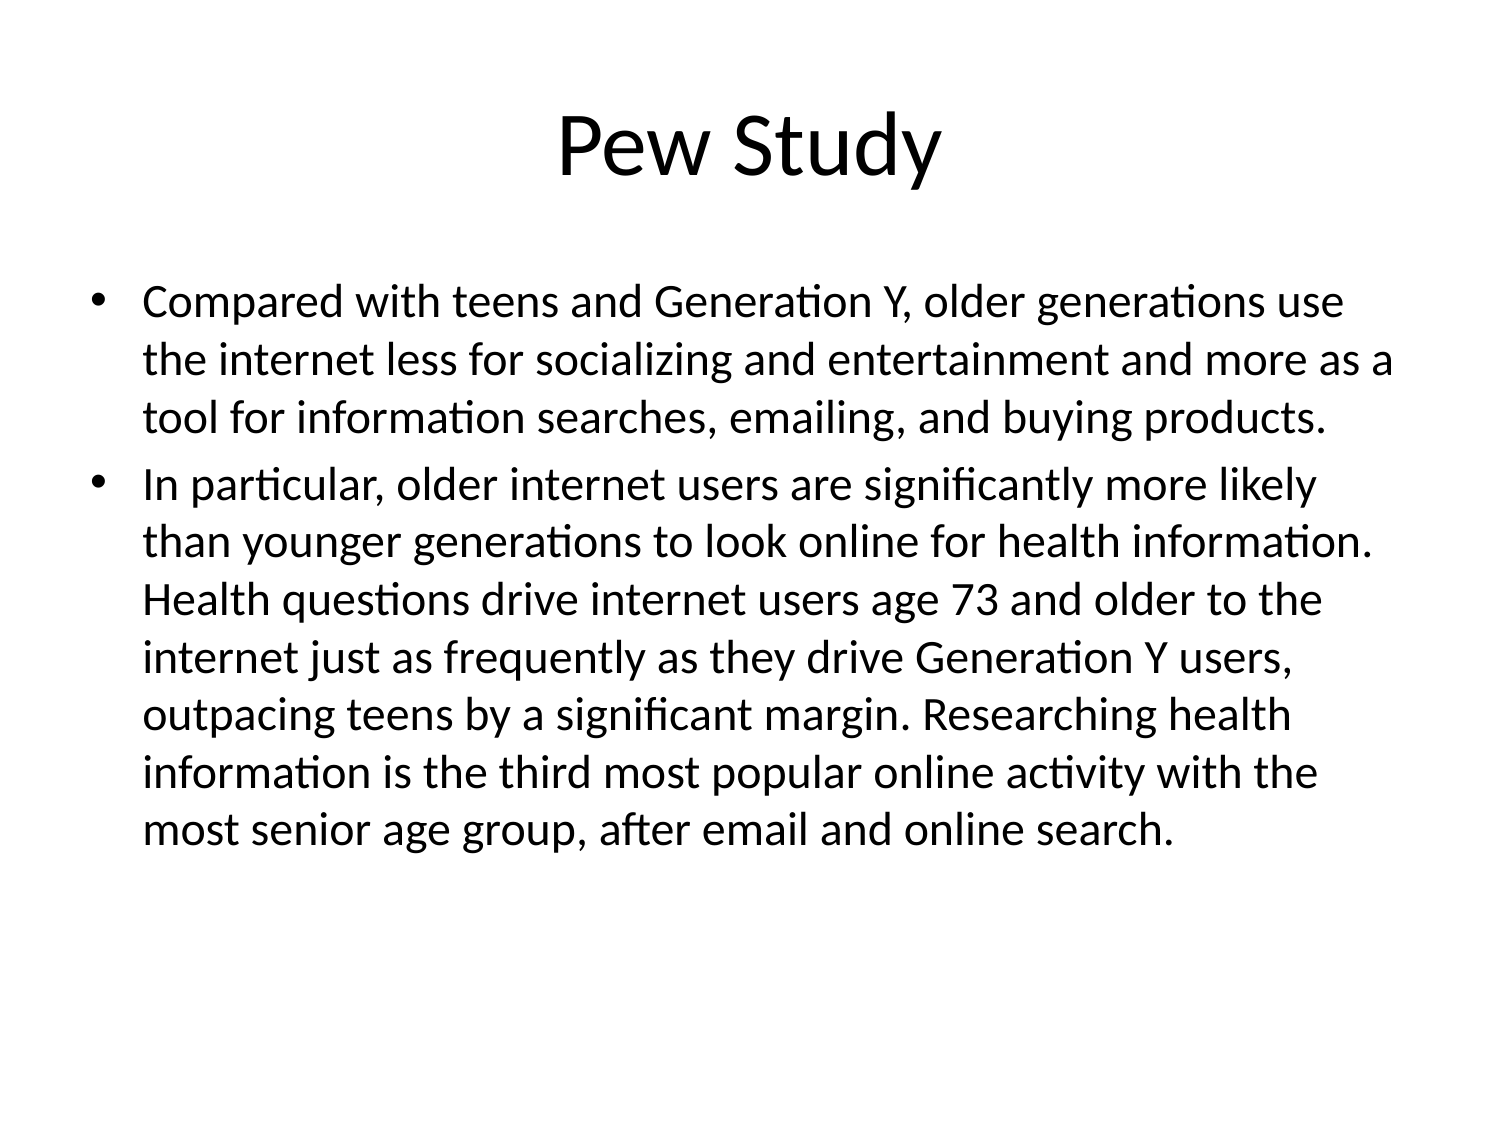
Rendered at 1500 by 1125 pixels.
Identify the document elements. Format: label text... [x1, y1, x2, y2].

list Compared with teens and Generation Y, older generations use the internet less for socializing and entertainment and more as a tool for information searches, emailing, and buying products. In particular, older internet users are significantly more likely than younger generations to look online for health information. Health questions drive internet users age 73 and older to the internet just as frequently as they drive Generation Y users, outpacing teens by a significant margin. Researching health information is the third most popular online activity with the most senior age group, after email and online search. [75, 262, 1425, 1005]
title Pew Study [75, 45, 1425, 233]
